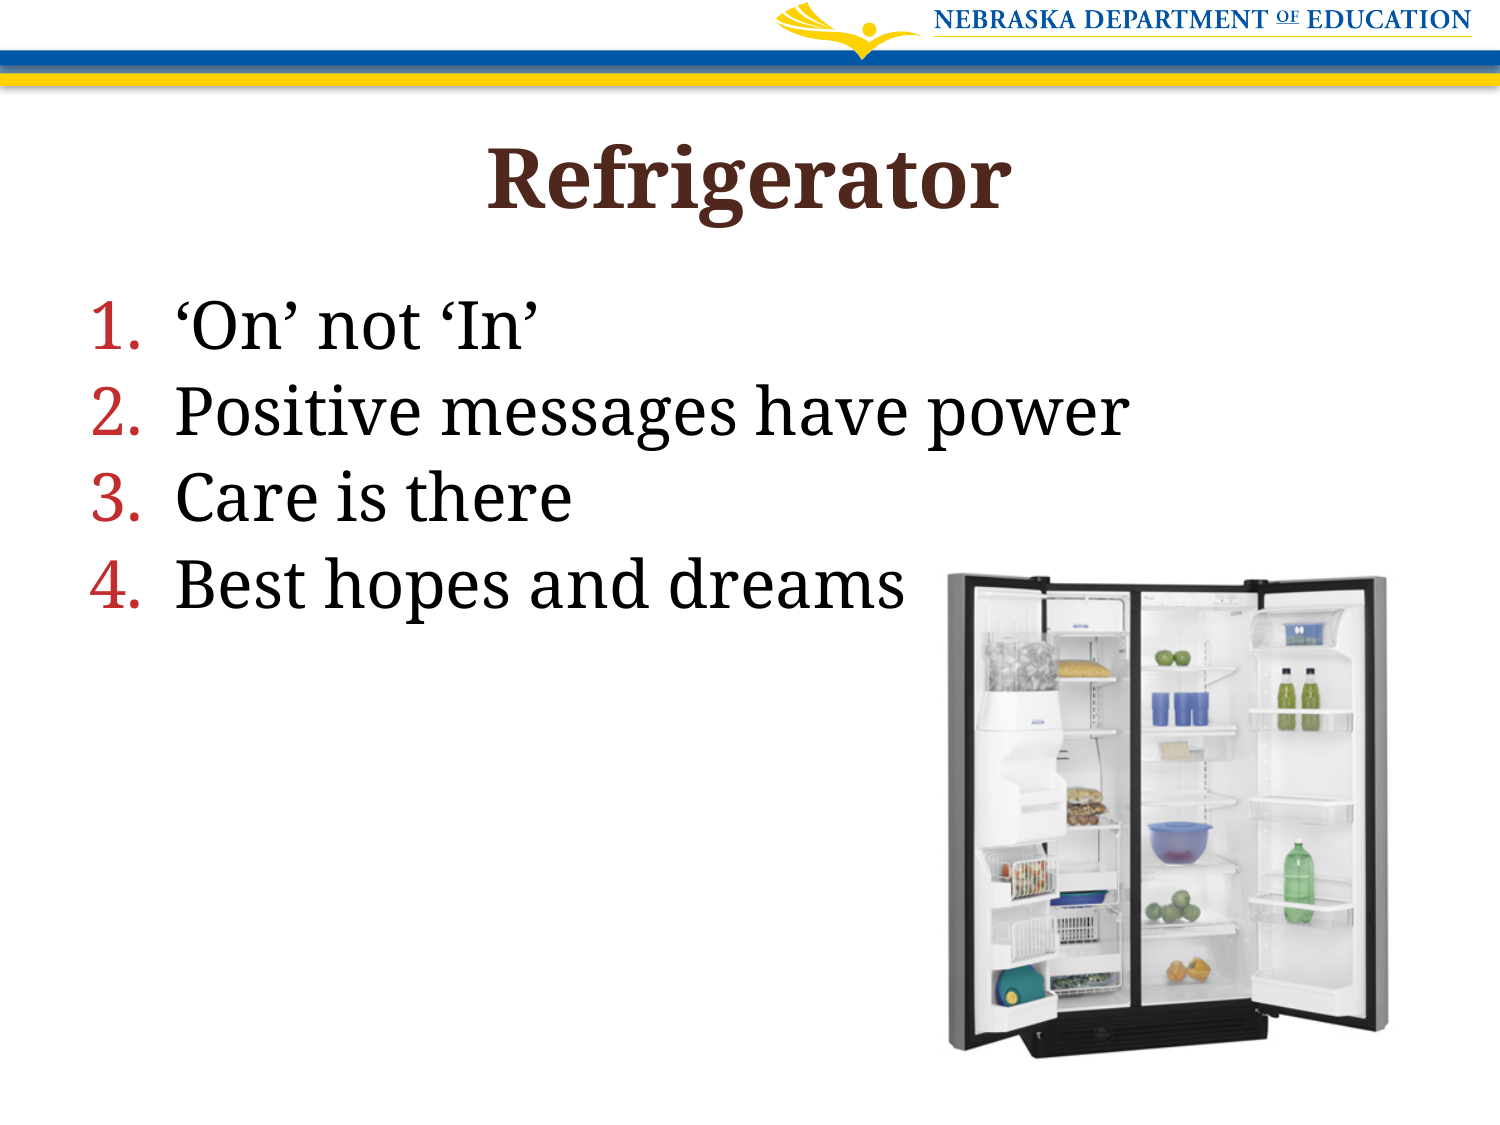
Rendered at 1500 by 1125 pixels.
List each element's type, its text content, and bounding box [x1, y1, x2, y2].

title Refrigerator [75, 87, 1425, 263]
list ‘On’ not ‘In’ Positive messages have power Care is there Best hopes and dreams [75, 275, 1425, 985]
picture [774, 0, 1500, 69]
picture [912, 562, 1426, 1076]
